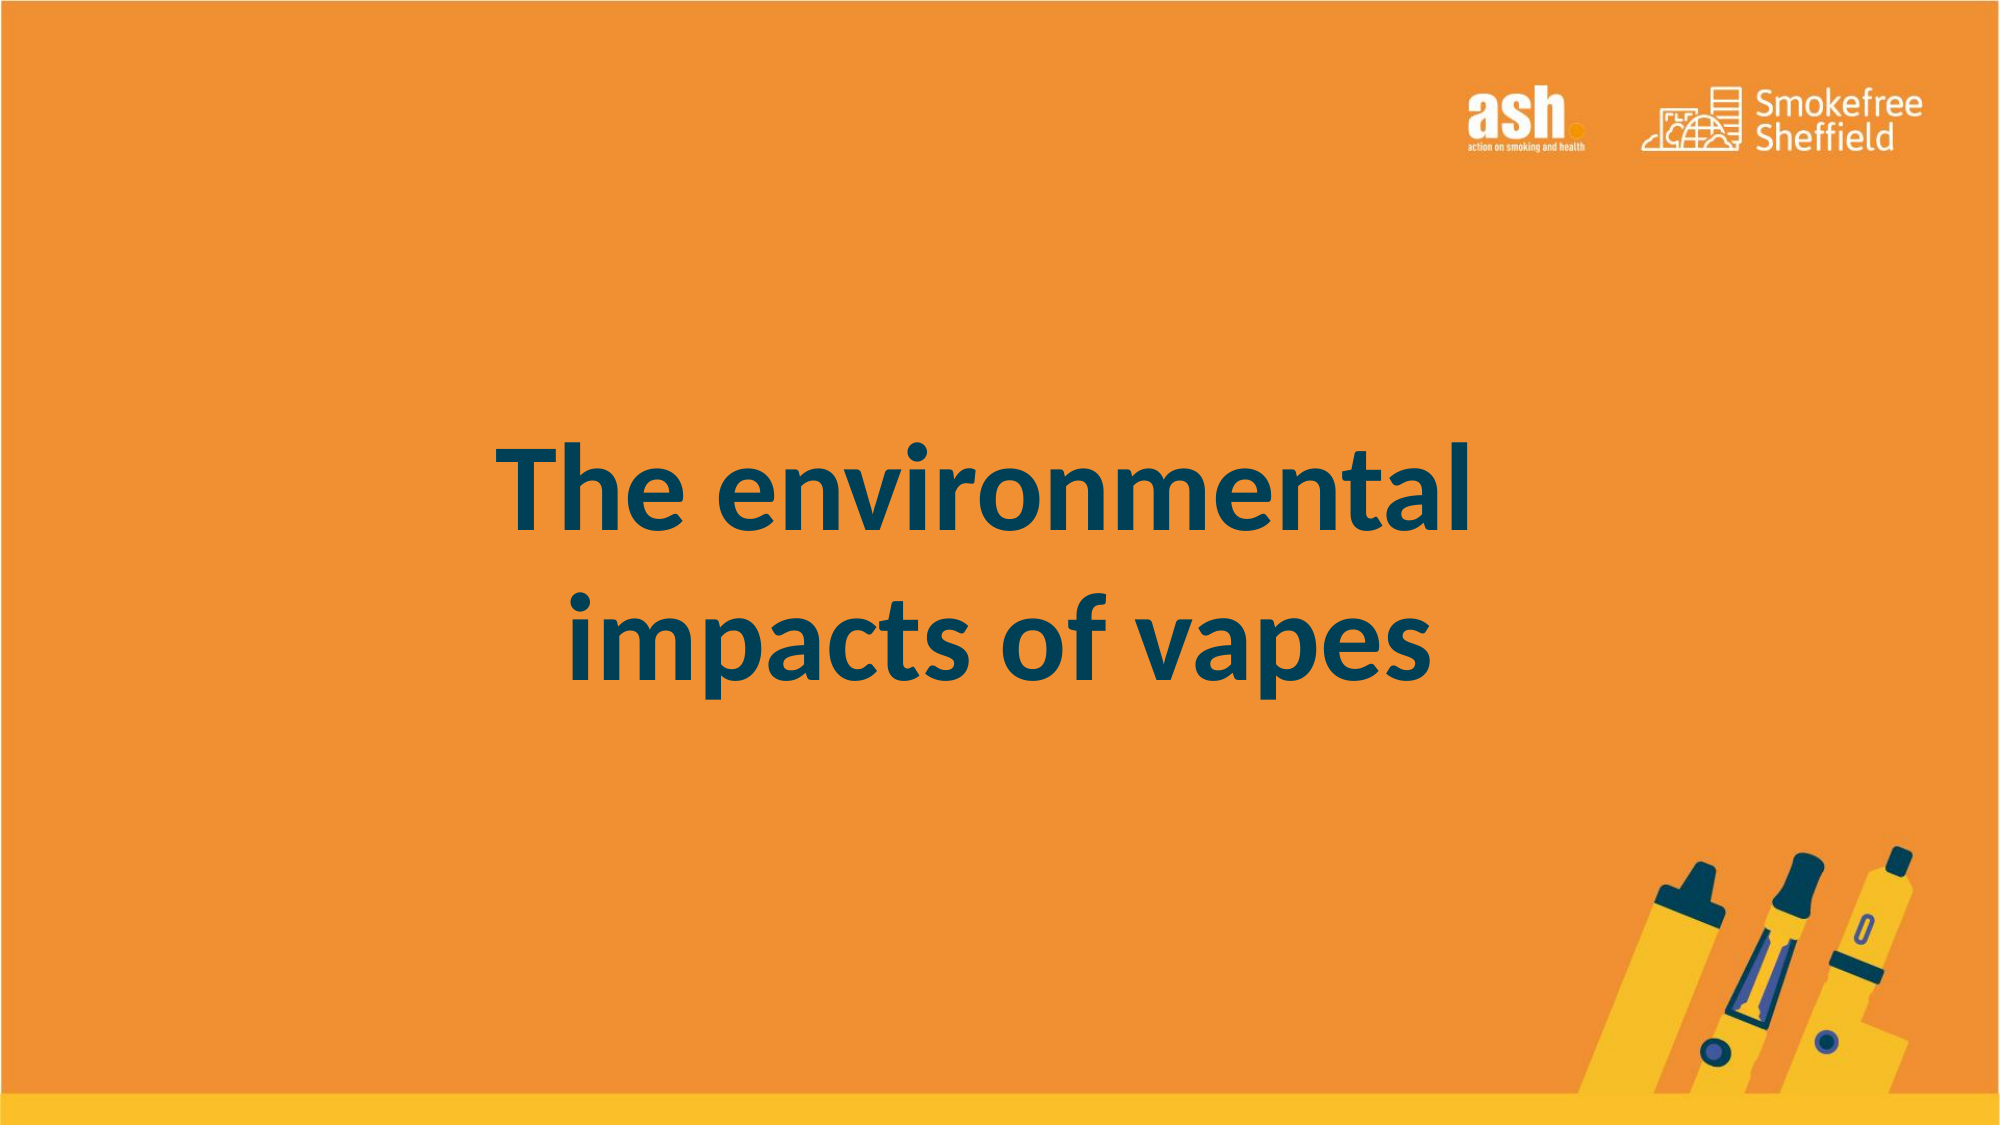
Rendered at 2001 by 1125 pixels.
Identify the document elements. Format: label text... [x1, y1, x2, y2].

text_box The environmental impacts of vapes [260, 398, 1739, 849]
picture [0, 0, 2000, 1125]
